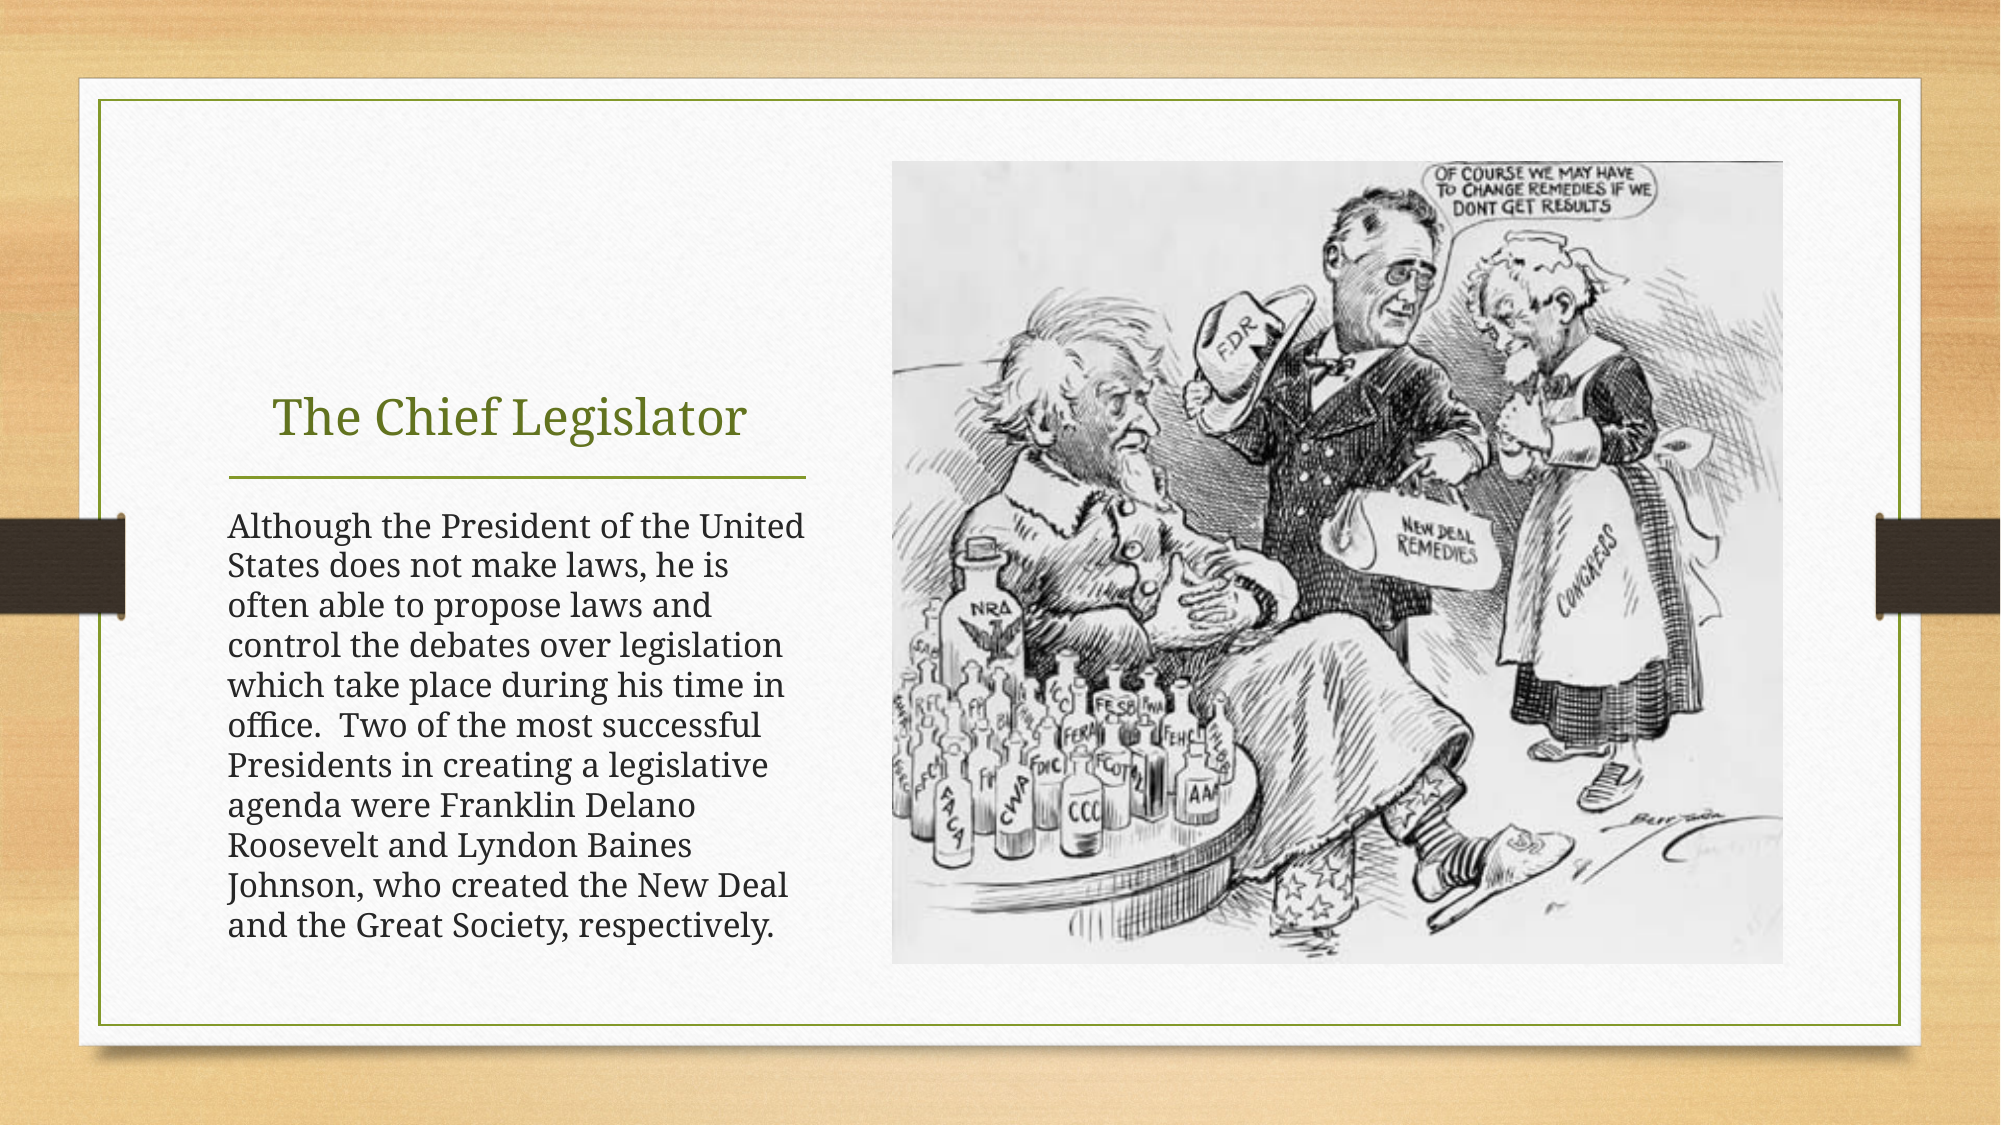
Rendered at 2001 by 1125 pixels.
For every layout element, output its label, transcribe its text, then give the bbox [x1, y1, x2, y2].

title The Chief Legislator [212, 227, 823, 453]
picture [0, 0, 2001, 1125]
list Although the President of the United States does not make laws, he is often able to propose laws and control the debates over legislation which take place during his time in office. Two of the most successful Presidents in creating a legislative agenda were Franklin Delano Roosevelt and Lyndon Baines Johnson, who created the New Deal and the Great Society, respectively. [212, 497, 823, 898]
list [892, 160, 1783, 965]
